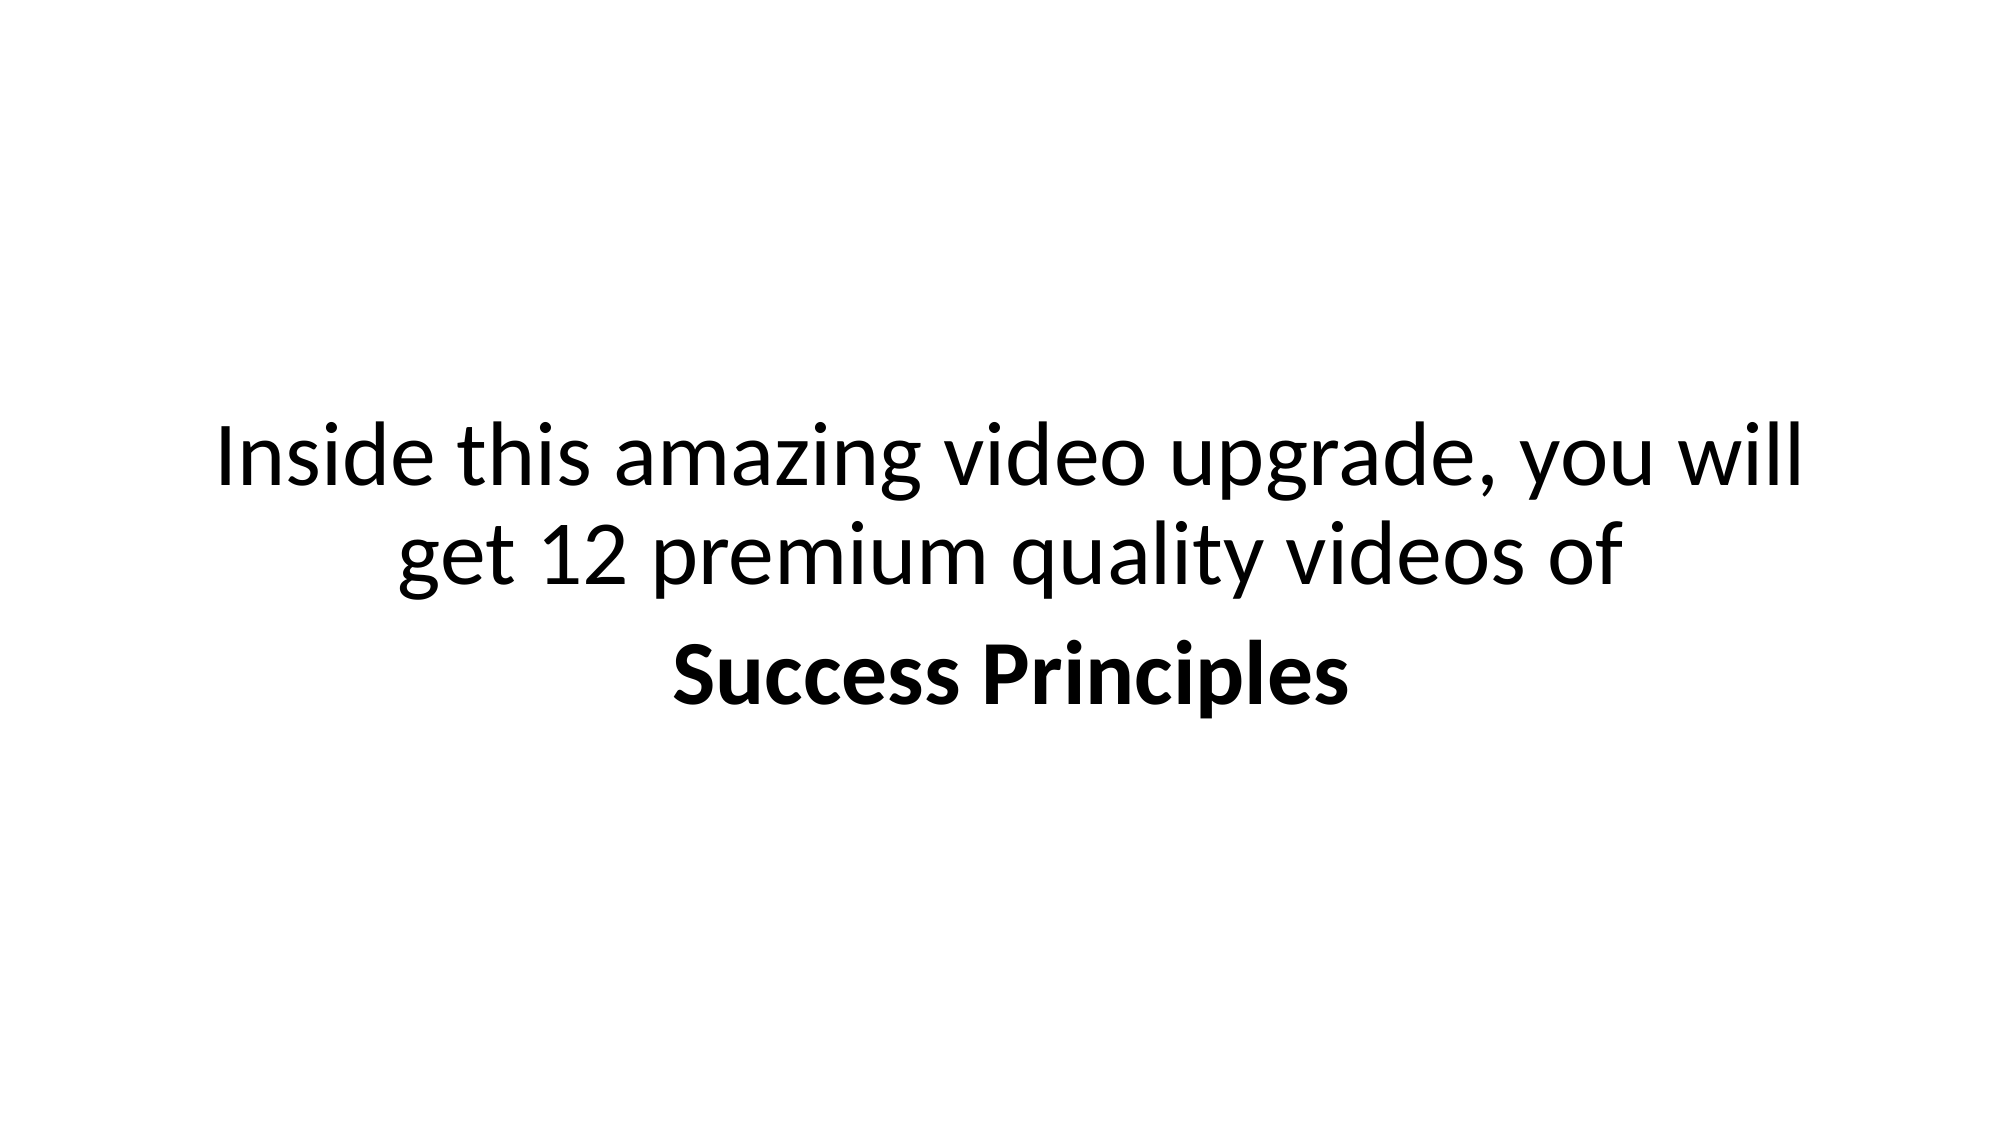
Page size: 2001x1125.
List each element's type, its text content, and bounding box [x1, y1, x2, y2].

list Inside this amazing video upgrade, you will get 12 premium quality videos of Success Principles [148, 398, 1874, 934]
